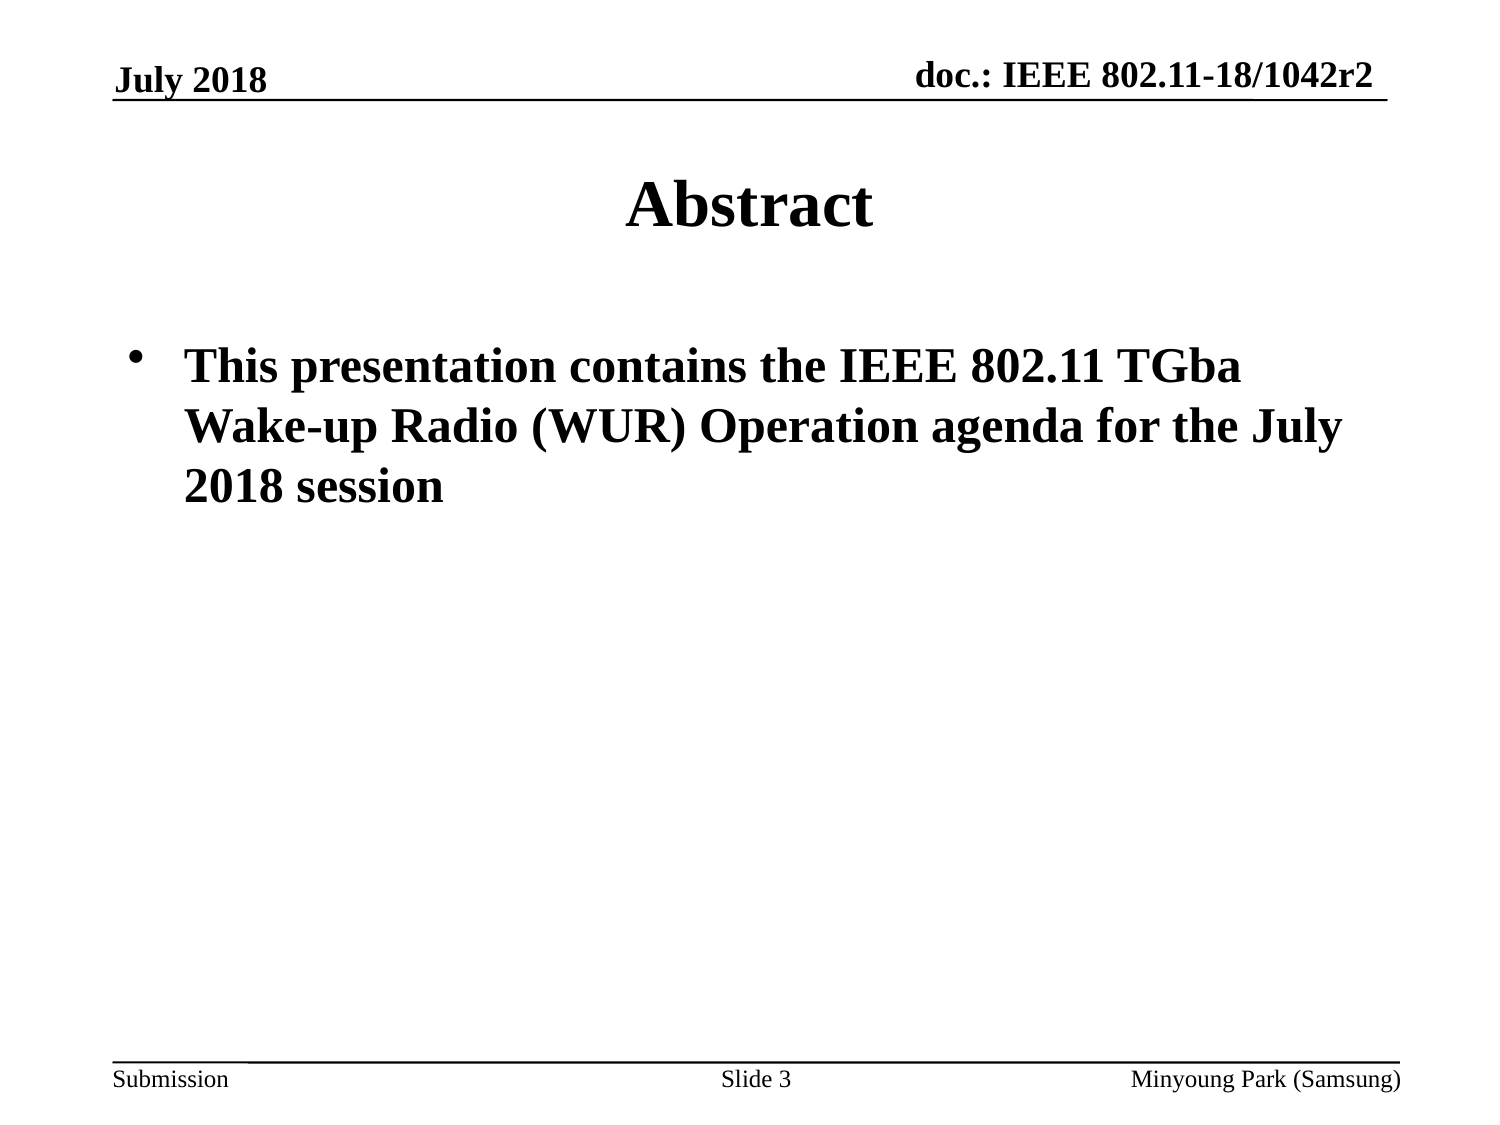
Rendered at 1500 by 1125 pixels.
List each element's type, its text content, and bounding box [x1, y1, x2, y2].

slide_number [114, 54, 335, 101]
footer Minyoung Park (Samsung) [949, 1061, 1402, 1093]
list This presentation contains the IEEE 802.11 TGba Wake-up Radio (WUR) Operation agenda for the July 2018 session [112, 324, 1388, 1000]
title Abstract [112, 112, 1388, 288]
slide_number Slide 3 [712, 1061, 800, 1093]
